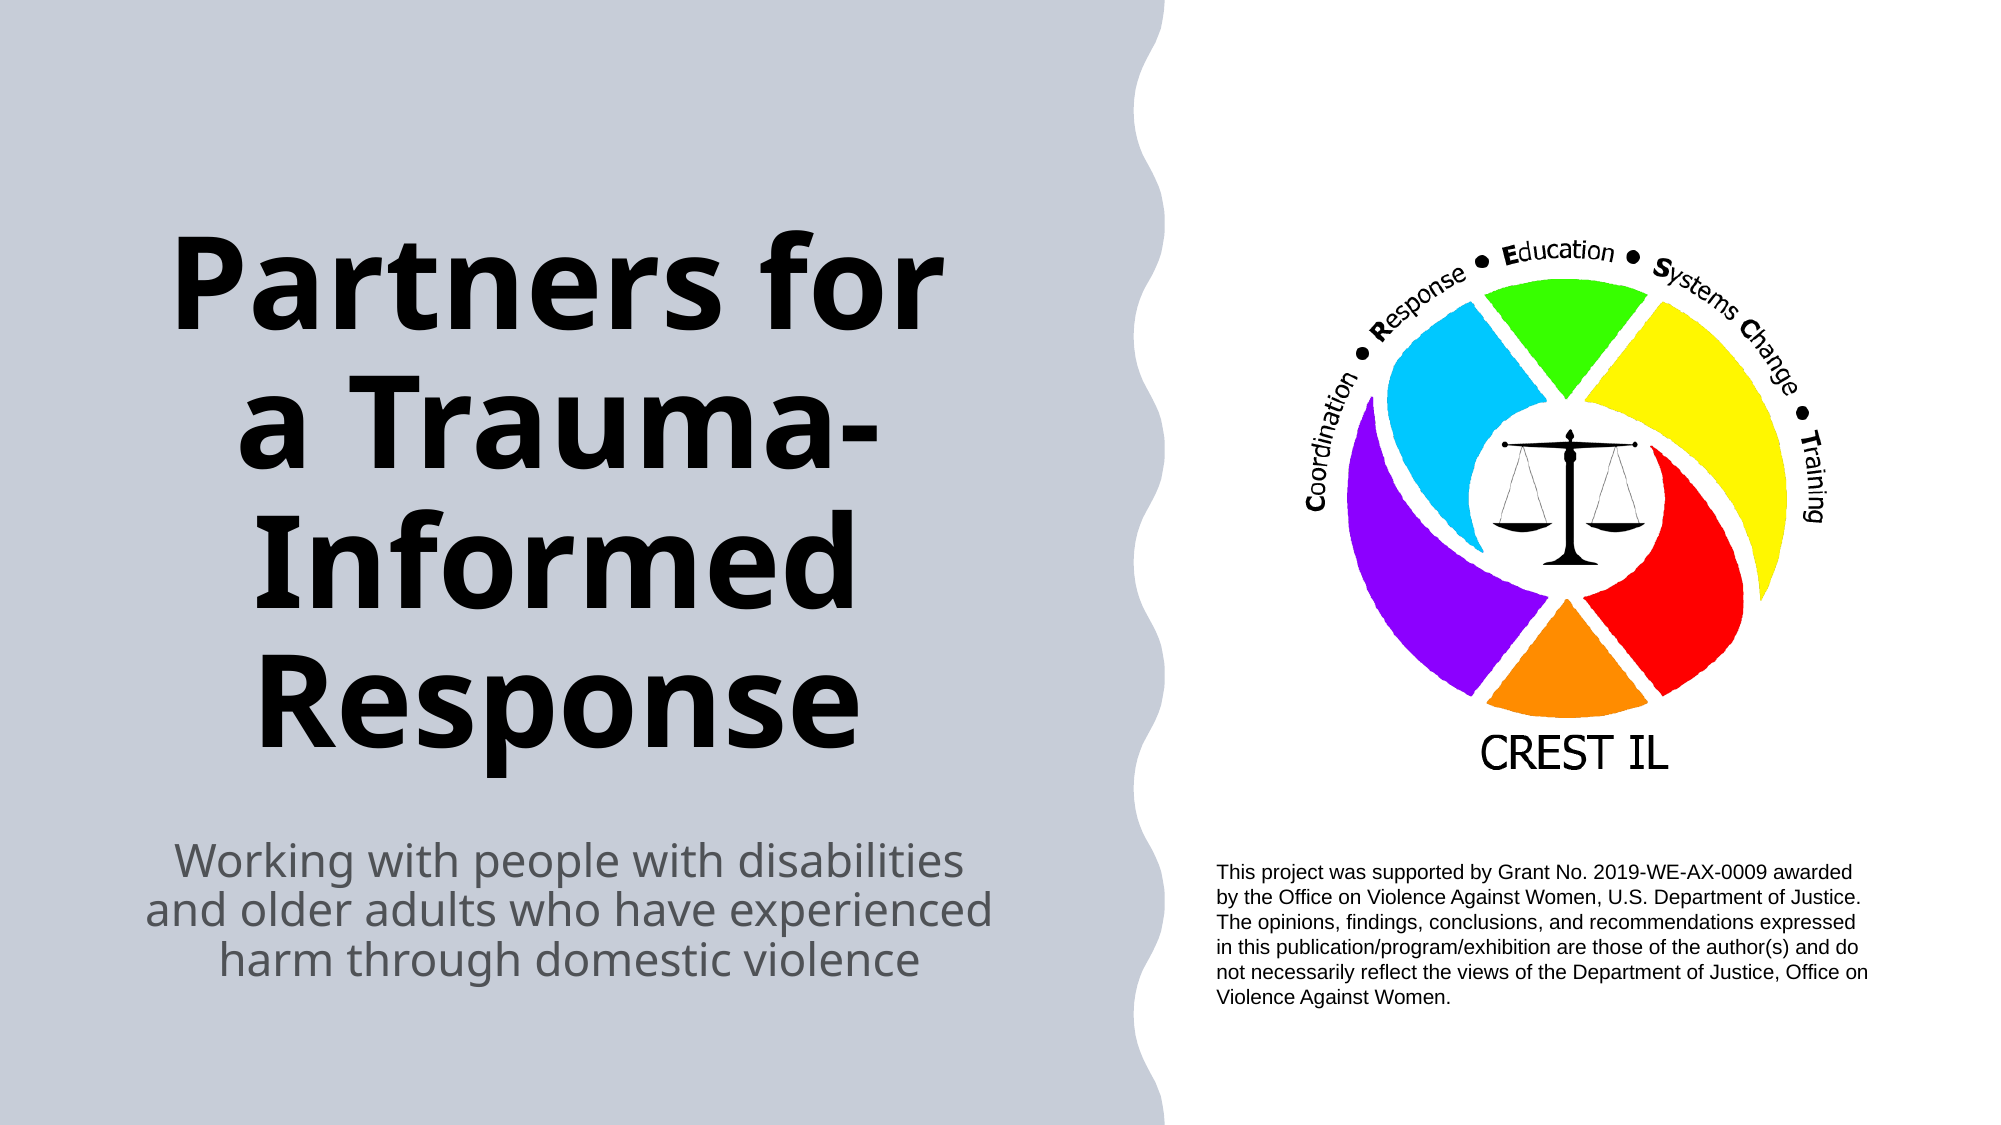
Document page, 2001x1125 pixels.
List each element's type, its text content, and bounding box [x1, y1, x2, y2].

text_box [1134, 0, 2000, 1125]
title Partners for a Trauma-Informed Response [124, 127, 992, 830]
text_box [0, 0, 1165, 1125]
subtitle Working with people with disabilities and older adults who have experienced harm through domestic violence [124, 830, 1015, 1040]
text_box This project was supported by Grant No. 2019-WE-AX-0009 awarded by the Office on Violence Against Women, U.S. Department of Justice. The opinions, findings, conclusions, and recommendations expressed in this publication/program/exhibition are those of the author(s) and do not necessarily reflect the views of the Department of Justice, Office on Violence Against Women. [1201, 851, 1889, 1017]
picture [1277, 205, 1860, 788]
